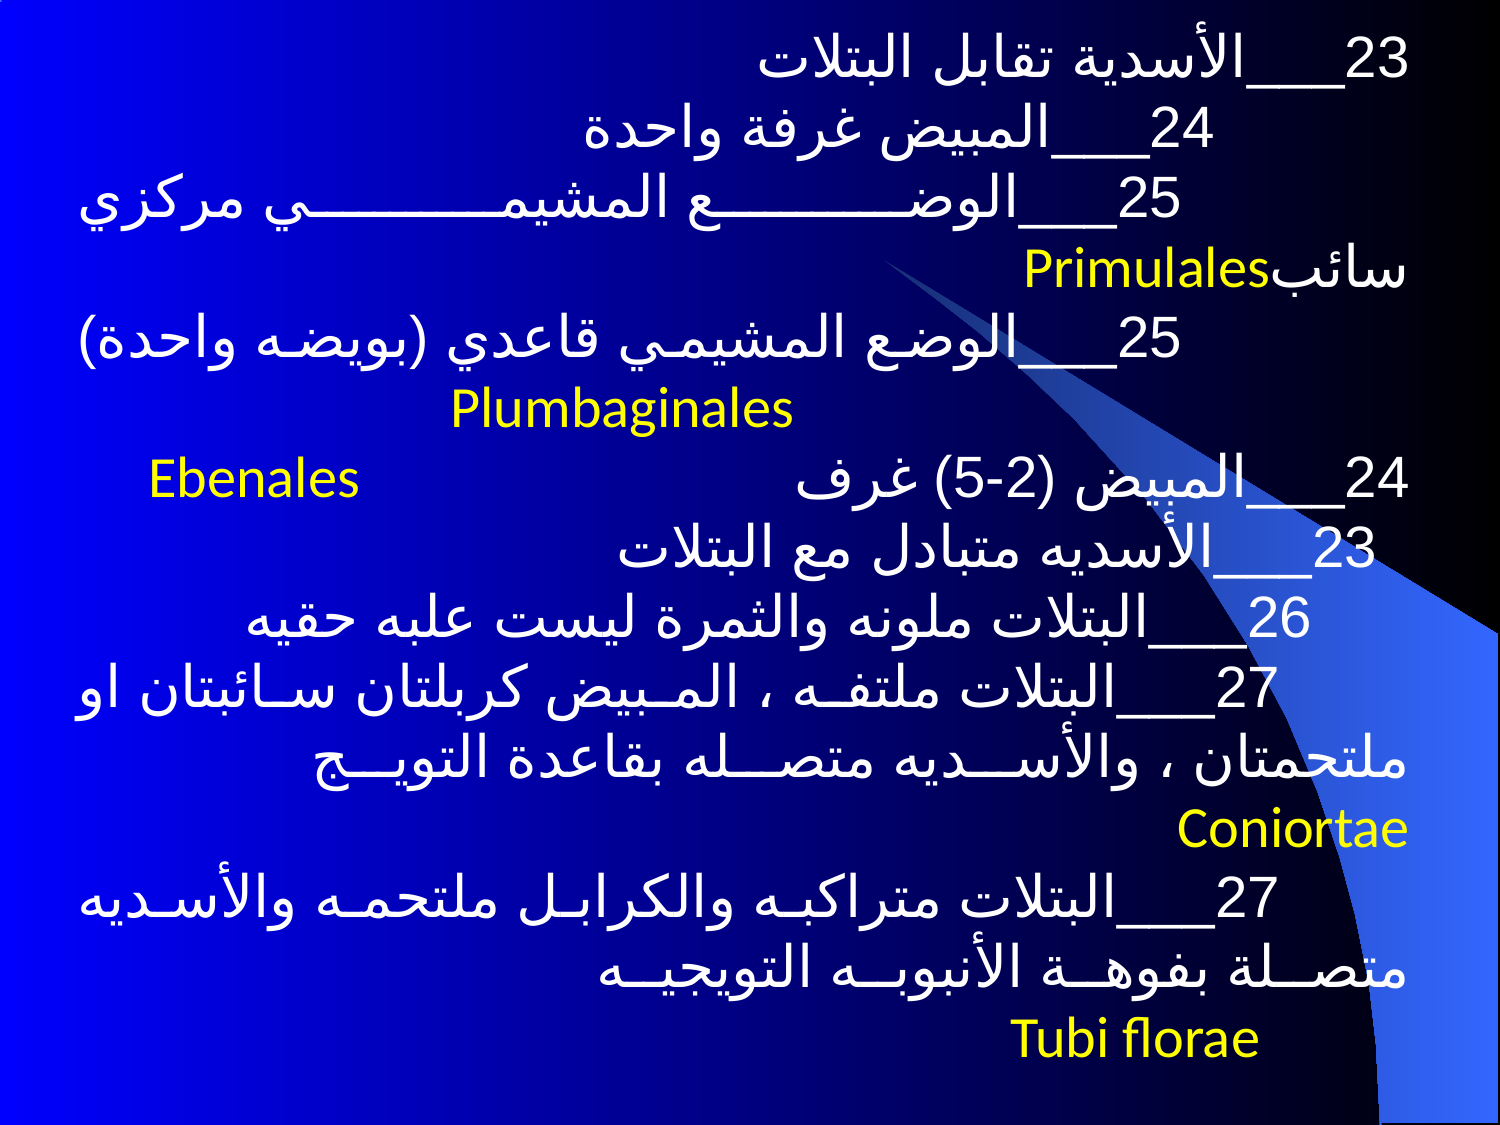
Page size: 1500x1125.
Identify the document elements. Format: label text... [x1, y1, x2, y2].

text_box 23___الأسدية تقابل البتلات 24___المبيض غرفة واحدة 25___الوضع المشيمي مركزي سائبPrimulales 25___الوضع المشيمي قاعدي (بويضه واحدة) Plumbaginales 24___المبيض (2-5) غرف Ebenales 23___الأسديه متبادل مع البتلات 26___البتلات ملونه والثمرة ليست علبه حقيه 27___البتلات ملتفه ، المبيض كربلتان سائبتان او ملتحمتان ، والأسديه متصله بقاعدة التويج Coniortae 27___البتلات متراكبه والكرابل ملتحمه والأسديه متصلة بفوهة الأنبوبه التويجيه Tubi florae [62, 11, 1425, 1077]
